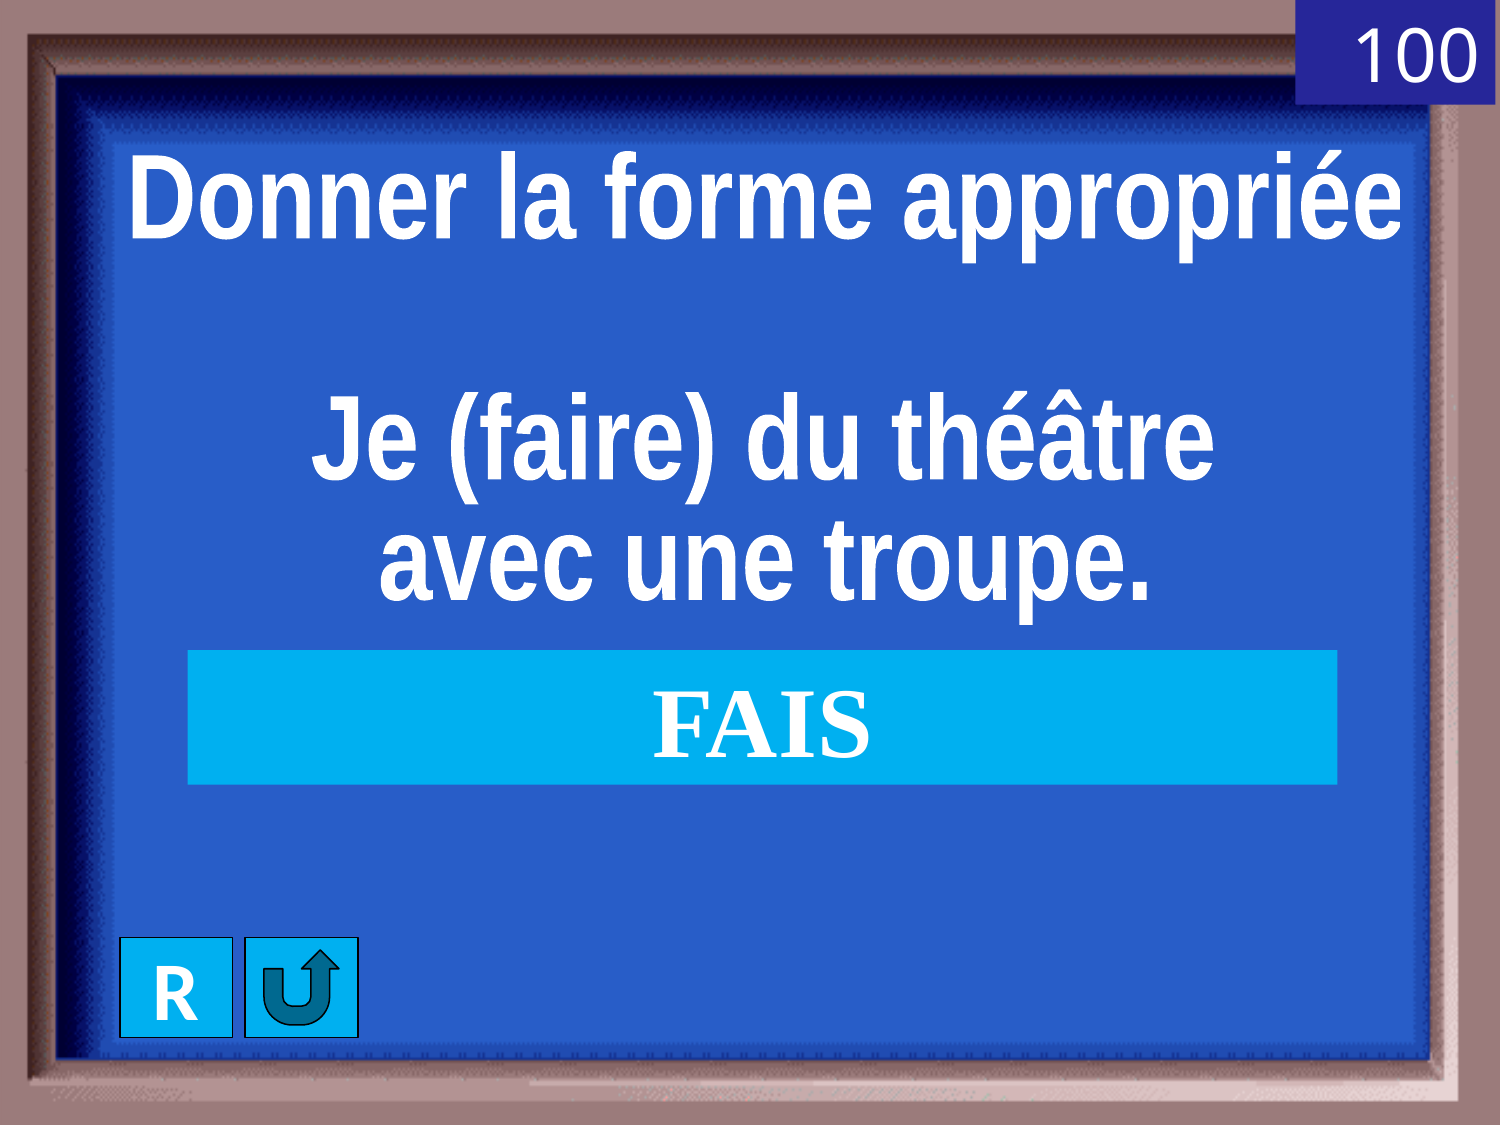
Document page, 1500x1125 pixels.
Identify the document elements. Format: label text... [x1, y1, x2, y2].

text_box [245, 937, 358, 1038]
text_box FAIS [187, 650, 1338, 785]
text_box R [119, 937, 233, 1038]
text_box 100 [1295, 0, 1496, 105]
picture [0, 0, 1500, 1125]
